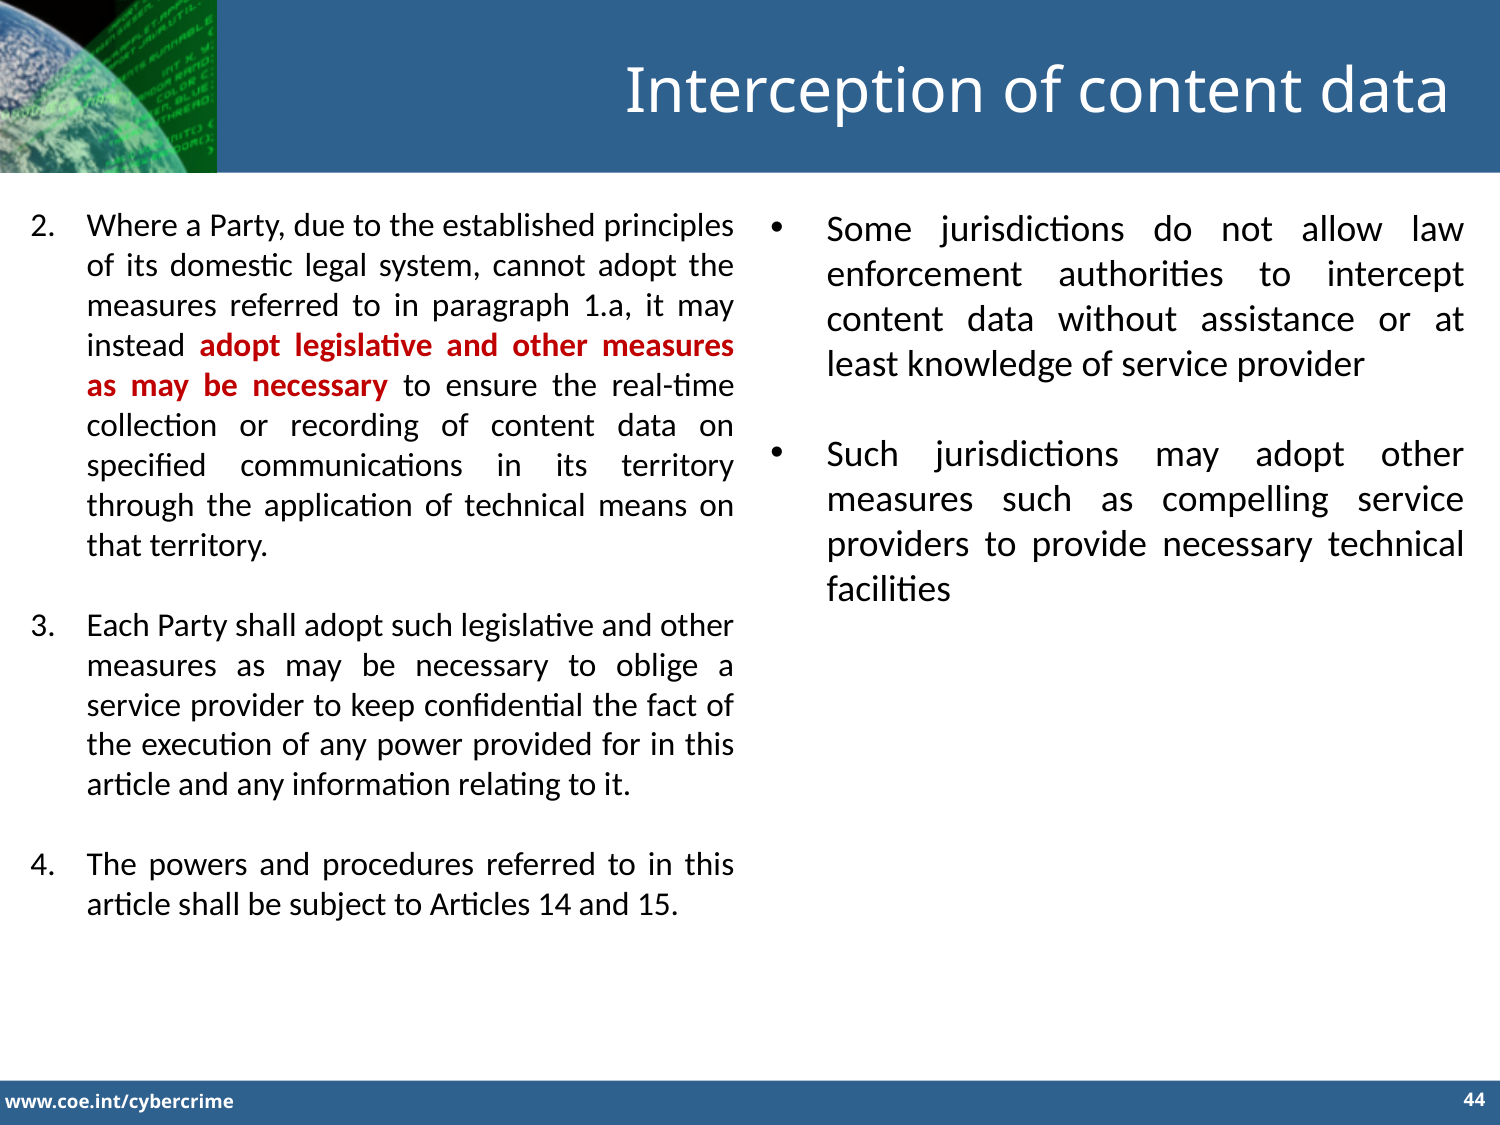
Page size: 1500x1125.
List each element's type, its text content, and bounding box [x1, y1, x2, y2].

text_box Interception of content data [230, 42, 1483, 133]
text_box Some jurisdictions do not allow law enforcement authorities to intercept content data without assistance or at least knowledge of service provider Such jurisdictions may adopt other measures such as compelling service providers to provide necessary technical facilities [755, 196, 1480, 616]
picture [0, 0, 217, 173]
text_box Where a Party, due to the established principles of its domestic legal system, cannot adopt the measures referred to in paragraph 1.a, it may instead adopt legislative and other measures as may be necessary to ensure the real-time collection or recording of content data on specified communications in its territory through the application of technical means on that territory. Each Party shall adopt such legislative and other measures as may be necessary to oblige a service provider to keep confidential the fact of the execution of any power provided for in this article and any information relating to it. The powers and procedures referred to in this article shall be subject to Articles 14 and 15. [15, 196, 750, 930]
